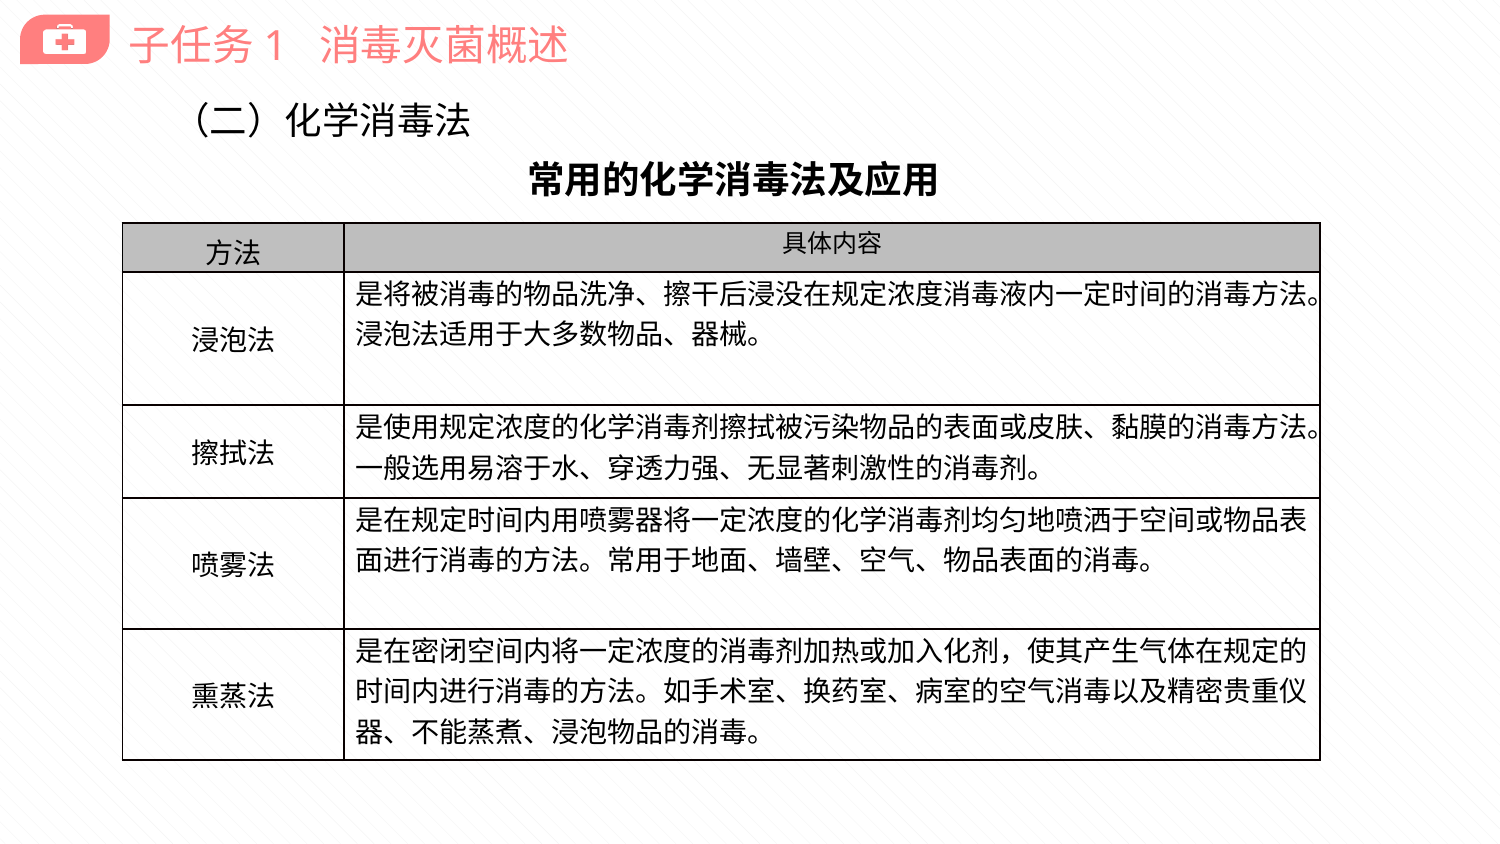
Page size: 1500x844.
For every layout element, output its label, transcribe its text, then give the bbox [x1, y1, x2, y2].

table_cell 是将被消毒的物品洗净、擦干后浸没在规定浓度消毒液内一定时间的消毒方法。浸泡法适用于大多数物品、器械。 [345, 273, 1319, 404]
table_cell 浸泡法 [123, 273, 343, 404]
table_cell 擦拭法 [123, 406, 343, 497]
text_box （二）化学消毒法 [113, 89, 656, 150]
table_cell 是在密闭空间内将一定浓度的消毒剂加热或加入化剂，使其产生气体在规定的时间内进行消毒的方法。如手术室、换药室、病室的空气消毒以及精密贵重仪器、不能蒸煮、浸泡物品的消毒。 [345, 630, 1319, 759]
table_cell 是使用规定浓度的化学消毒剂擦拭被污染物品的表面或皮肤、黏膜的消毒方法。一般选用易溶于水、穿透力强、无显著刺激性的消毒剂。 [345, 406, 1319, 497]
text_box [19, 11, 863, 78]
table_cell 熏蒸法 [123, 630, 343, 759]
table_cell 喷雾法 [123, 499, 343, 628]
text_box 常用的化学消毒法及应用 [317, 149, 1151, 209]
table_cell 是在规定时间内用喷雾器将一定浓度的化学消毒剂均匀地喷洒于空间或物品表面进行消毒的方法。常用于地面、墙壁、空气、物品表面的消毒。 [345, 499, 1319, 628]
table_header 具体内容 [345, 224, 1319, 271]
table_header 方法 [123, 224, 343, 271]
